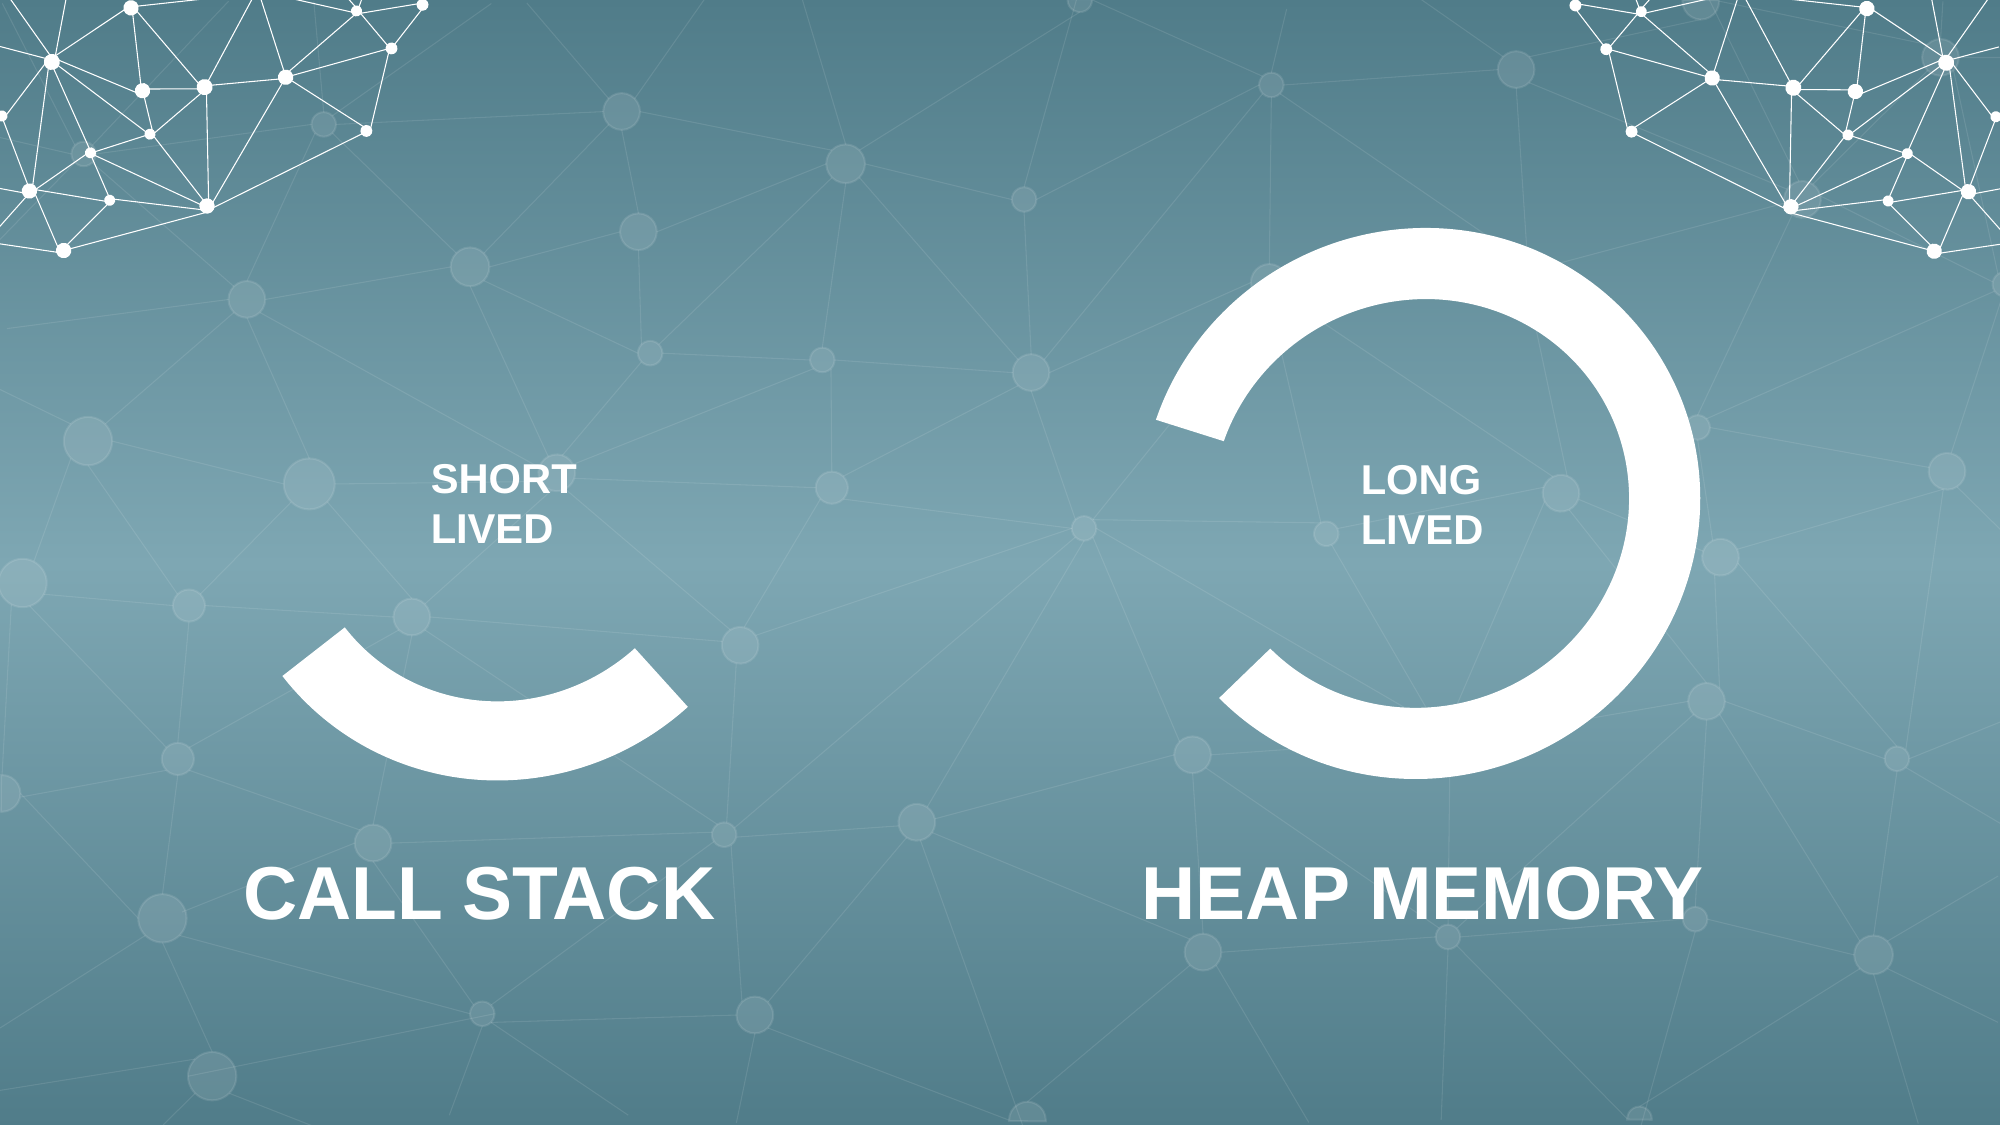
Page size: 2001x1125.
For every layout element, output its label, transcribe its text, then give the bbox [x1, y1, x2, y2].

text_box [1217, 560, 1695, 781]
text_box HEAP MEMORY [1044, 836, 1787, 942]
text_box [280, 625, 690, 782]
text_box LONG LIVED [1346, 395, 1747, 560]
text_box SHORT LIVED [416, 394, 817, 559]
text_box CALL STACK [0, 836, 1000, 1032]
text_box [1154, 226, 1681, 443]
